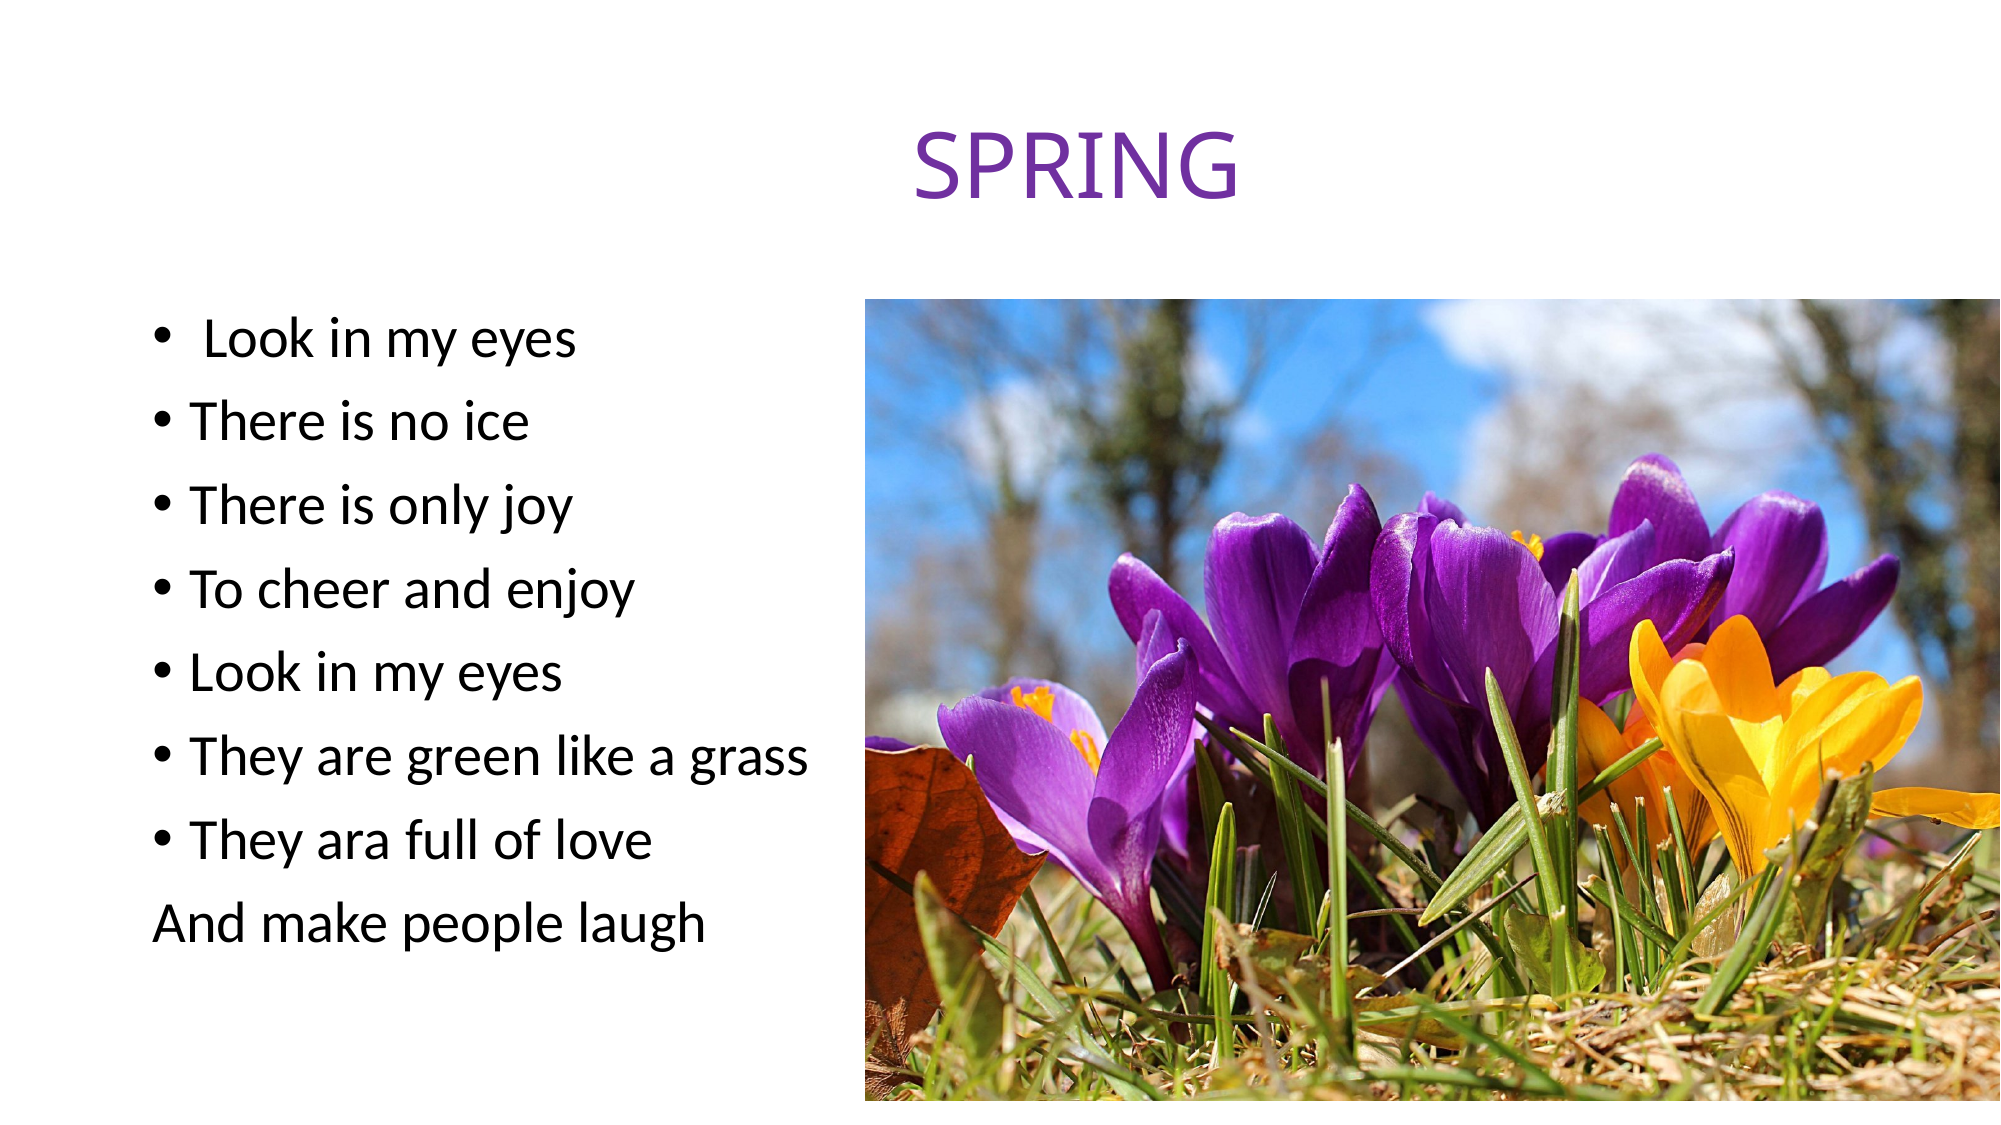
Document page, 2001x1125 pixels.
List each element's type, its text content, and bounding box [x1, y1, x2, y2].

picture [865, 299, 2000, 1101]
list Look in my eyes There is no ice There is only joy To cheer and enjoy Look in my eyes They are green like a grass They ara full of love Аnd make people laugh [137, 299, 865, 1014]
title SPRING [137, 59, 1863, 278]
